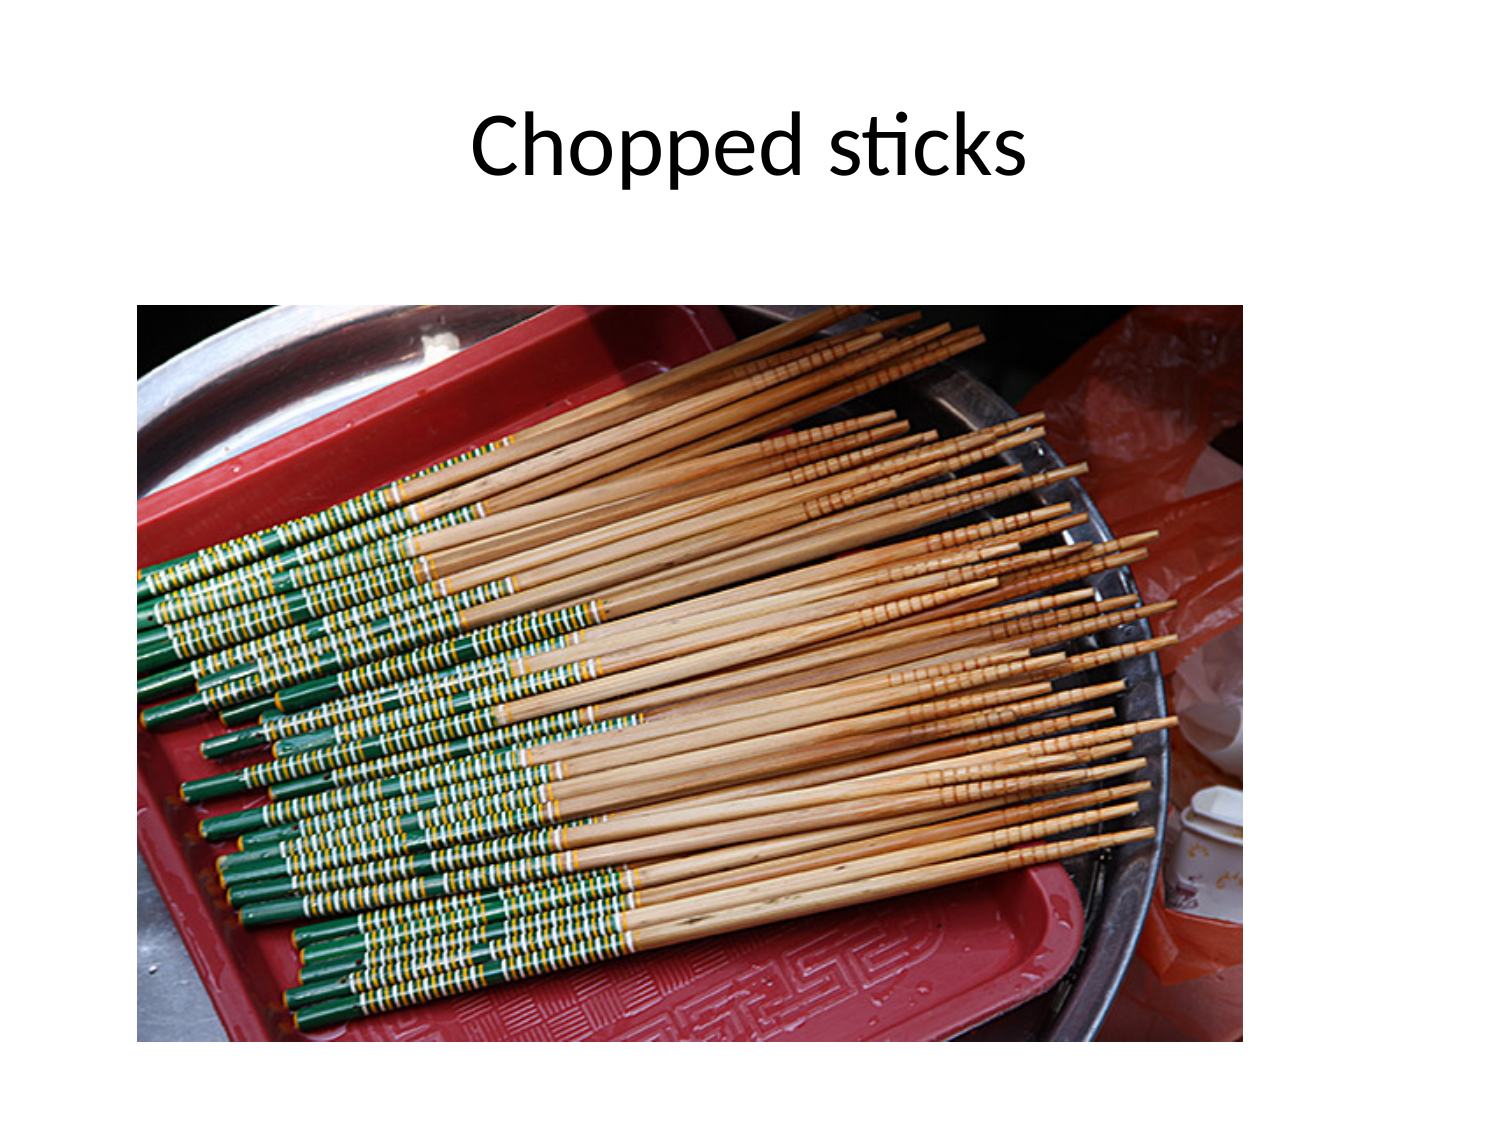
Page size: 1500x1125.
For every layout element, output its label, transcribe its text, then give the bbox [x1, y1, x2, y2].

title Chopped sticks [75, 45, 1425, 233]
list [137, 305, 1243, 1043]
